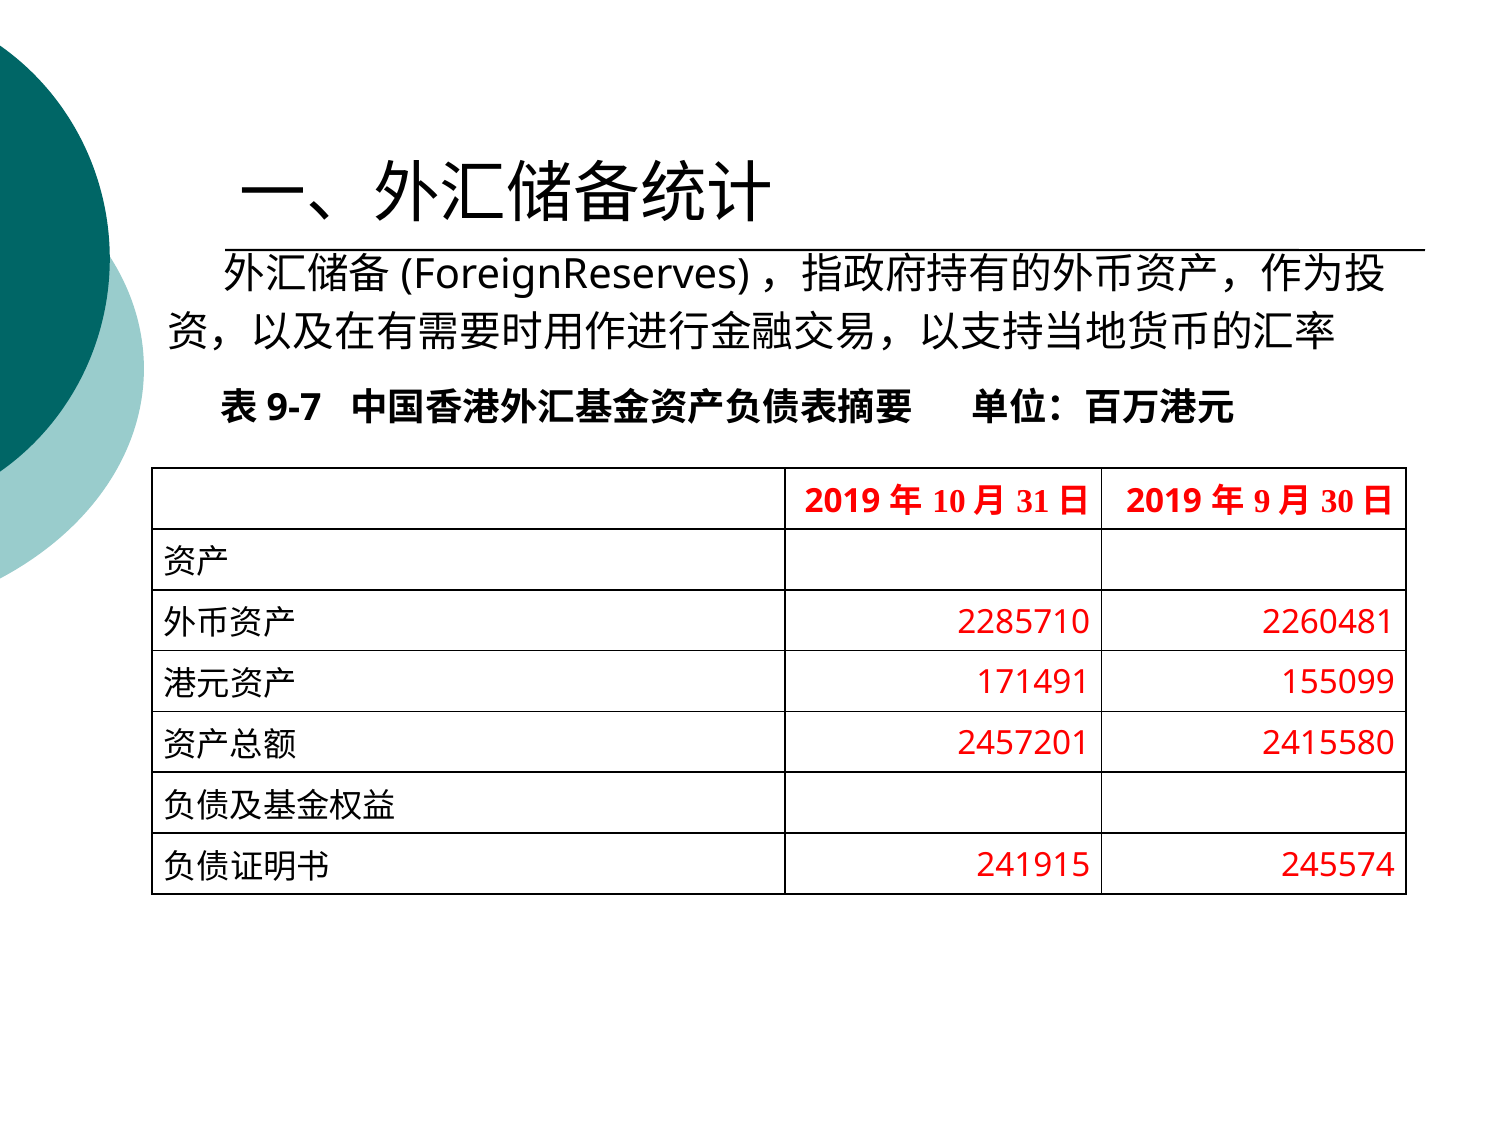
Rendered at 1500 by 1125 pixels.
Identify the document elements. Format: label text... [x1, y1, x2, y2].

table_cell 245574 [1102, 834, 1405, 893]
table_cell 155099 [1102, 651, 1405, 711]
table_header [153, 469, 784, 528]
table_cell 2457201 [786, 712, 1101, 771]
table_header 2019年10月31日 [786, 469, 1101, 528]
table_cell 171491 [786, 651, 1101, 711]
table_cell [786, 530, 1101, 589]
list 外汇储备(ForeignReserves)，指政府持有的外币资产，作为投 资，以及在有需要时用作进行金融交易，以支持当地货币的汇率 [152, 238, 1442, 374]
table_cell 负债及基金权益 [153, 773, 784, 832]
table_cell 2415580 [1102, 712, 1405, 771]
table_cell 负债证明书 [153, 834, 784, 893]
table_cell [1102, 530, 1405, 589]
table_cell 241915 [786, 834, 1101, 893]
table_cell 2260481 [1102, 591, 1405, 650]
table_cell 外币资产 [153, 591, 784, 650]
table_cell 2285710 [786, 591, 1101, 650]
title 一、外汇储备统计 [224, 49, 1425, 238]
table_cell [1102, 773, 1405, 832]
table_cell 资产 [153, 530, 784, 589]
table_cell 资产总额 [153, 712, 784, 771]
table_header 2019年9月30日 [1102, 469, 1405, 528]
text_box 表9-7 中国香港外汇基金资产负债表摘要 单位：百万港元 [205, 376, 1389, 436]
table_cell 港元资产 [153, 651, 784, 711]
table_cell [786, 773, 1101, 832]
